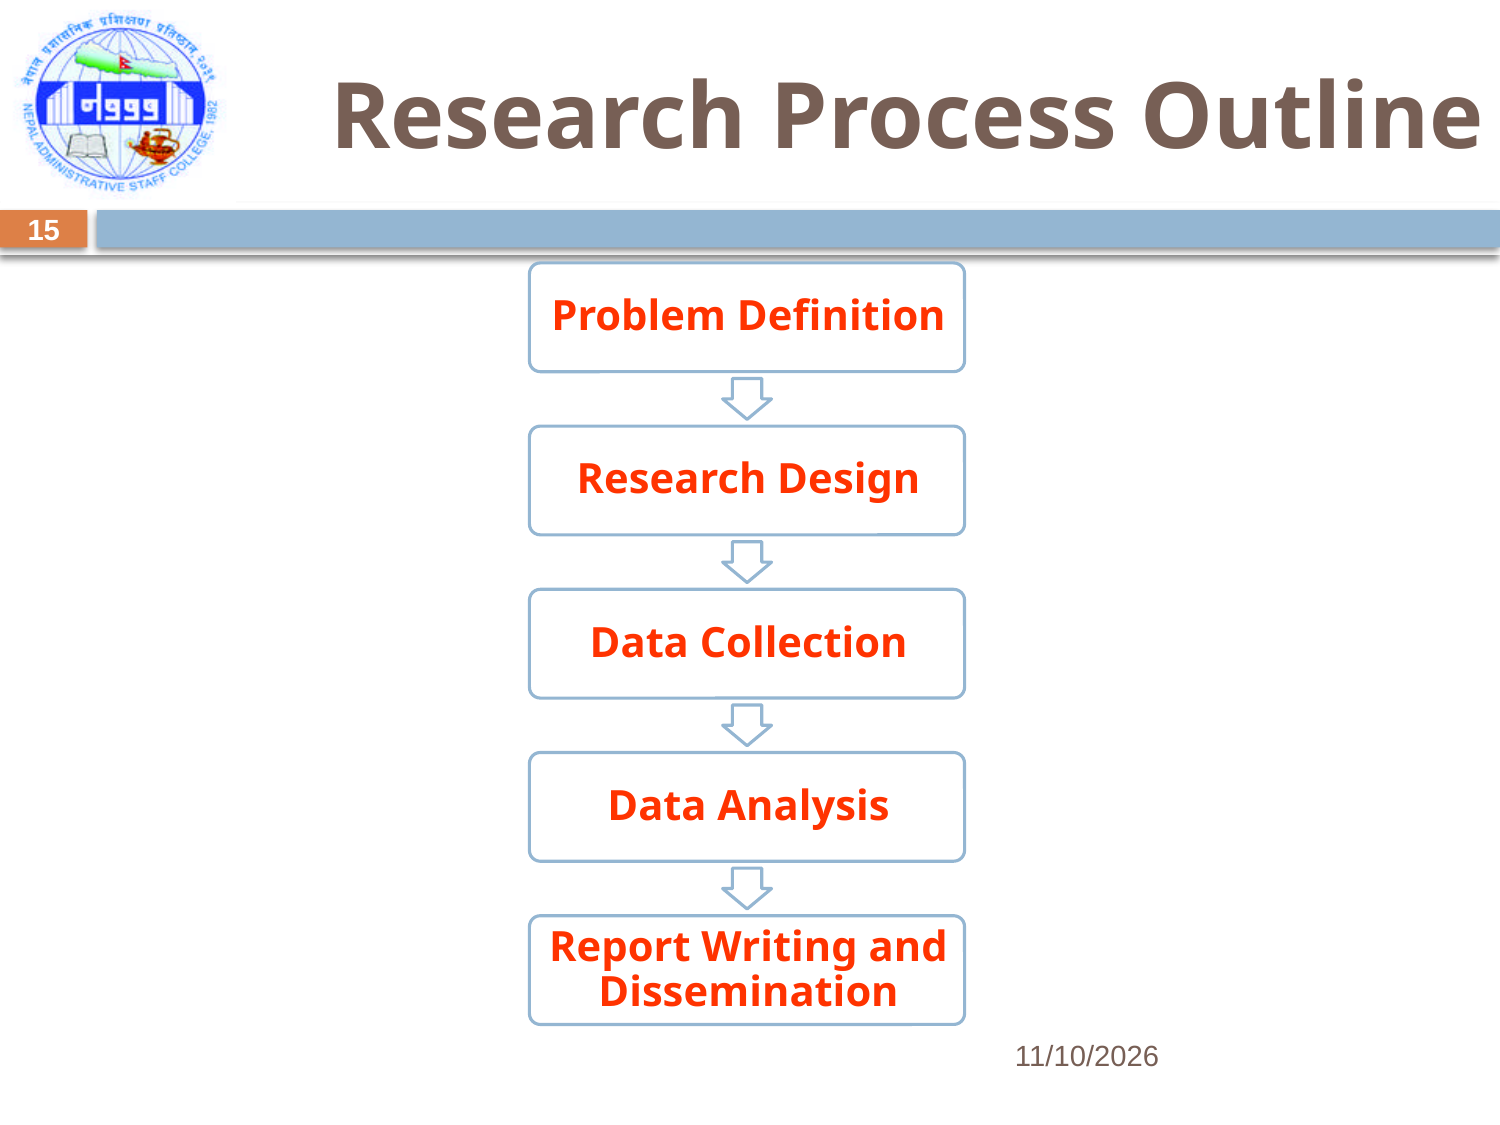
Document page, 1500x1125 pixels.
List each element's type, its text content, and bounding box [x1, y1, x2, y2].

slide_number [999, 1035, 1438, 1085]
slide_number 15 [0, 208, 88, 249]
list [49, 262, 1445, 1026]
picture [1, 0, 236, 208]
title Research Process Outline [237, 24, 1500, 200]
